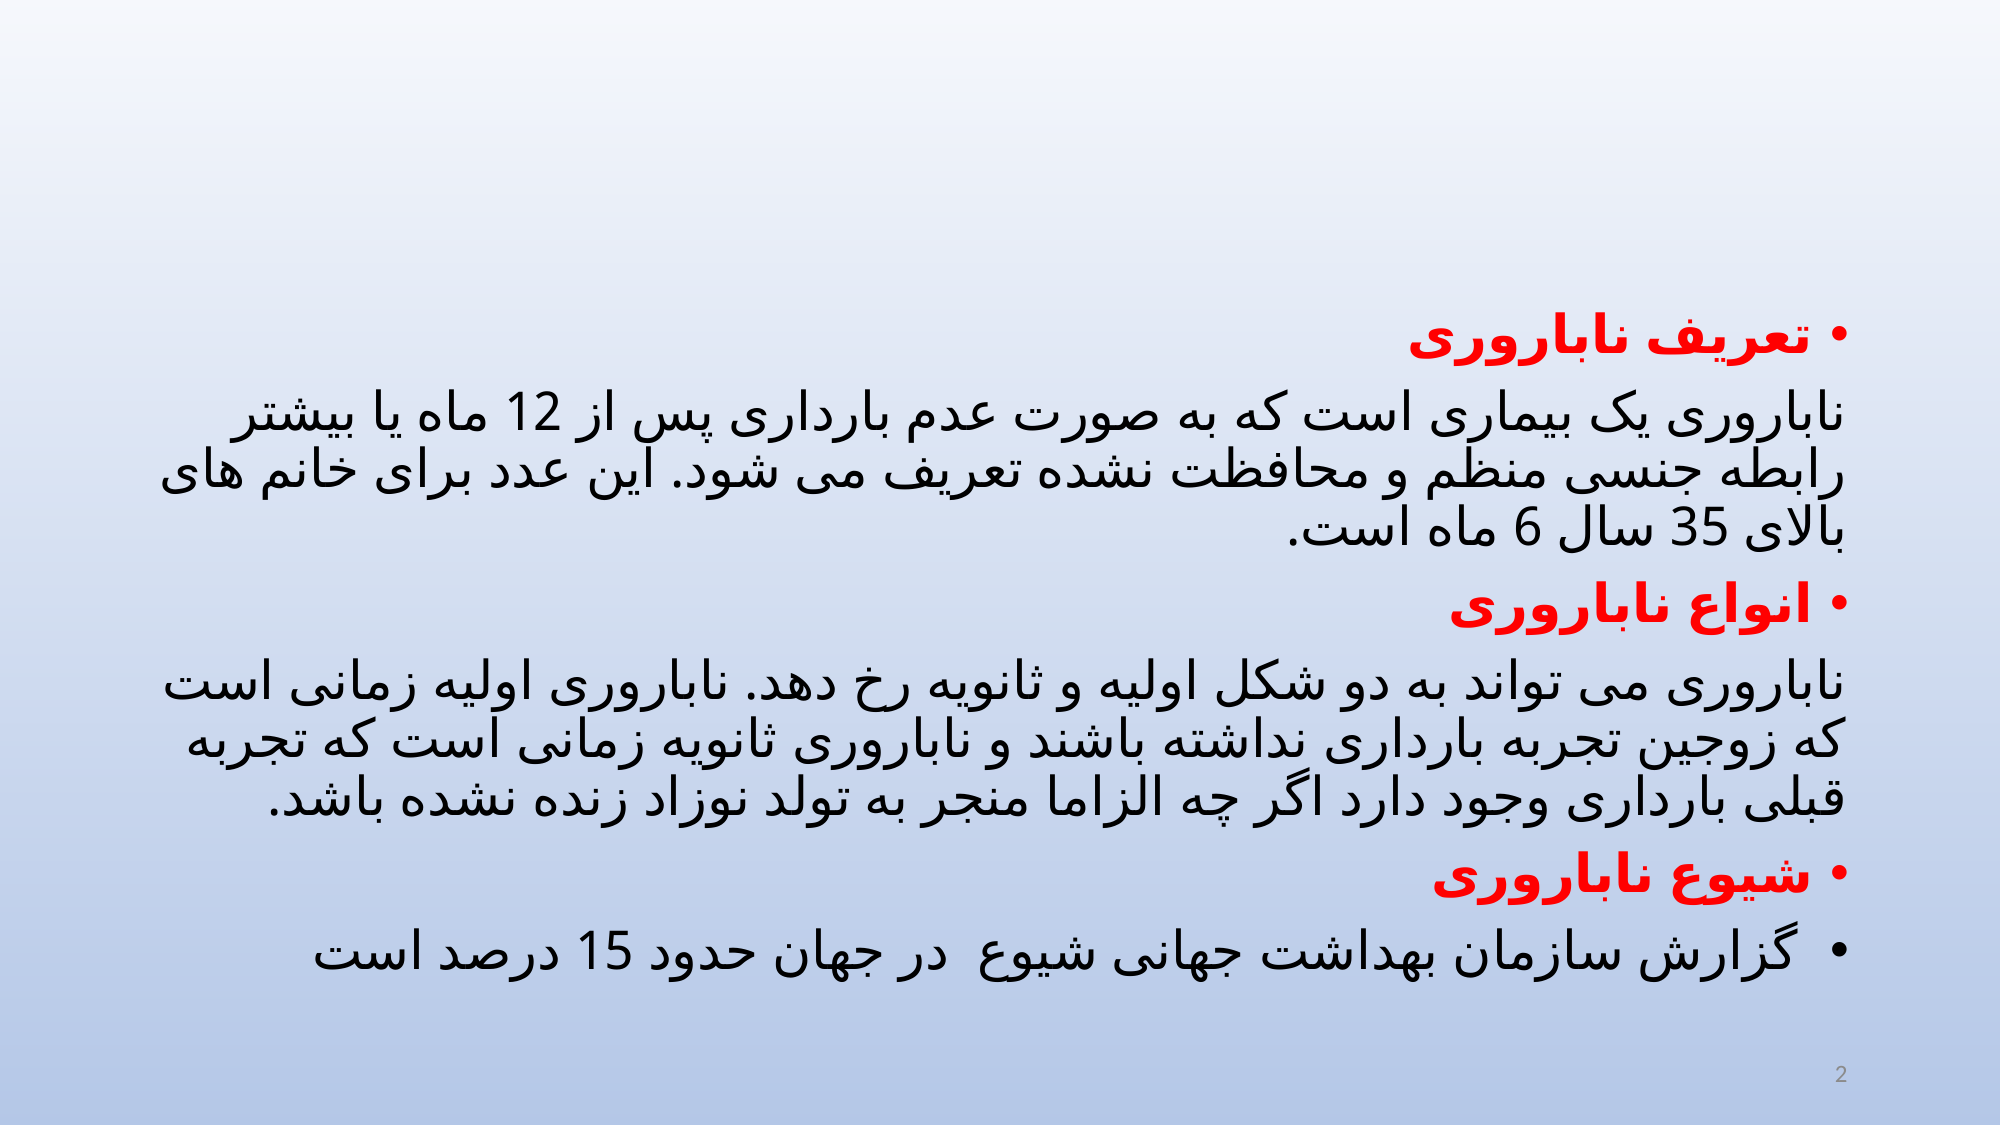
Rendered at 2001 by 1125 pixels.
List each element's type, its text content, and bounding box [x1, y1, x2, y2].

slide_number 2 [1412, 1042, 1863, 1103]
list تعریف ناباروری ناباروری یک بیماری است که به صورت عدم بارداری پس از 12 ماه یا بیشتر رابطه جنسی منظم و محافظت نشده تعریف می شود. این عدد برای خانم های بالای 35 سال 6 ماه است. انواع ناباروری ناباروری می تواند به دو شکل اولیه و ثانویه رخ دهد. ناباروری اولیه زمانی است که زوجین تجربه بارداری نداشته باشند و ناباروری ثانویه زمانی است که تجربه قبلی بارداری وجود دارد اگر چه الزاما منجر به تولد نوزاد زنده نشده باشد. شیوع ناباروری گزارش سازمان بهداشت جهانی شیوع در جهان حدود 15 درصد است [137, 299, 1863, 1014]
